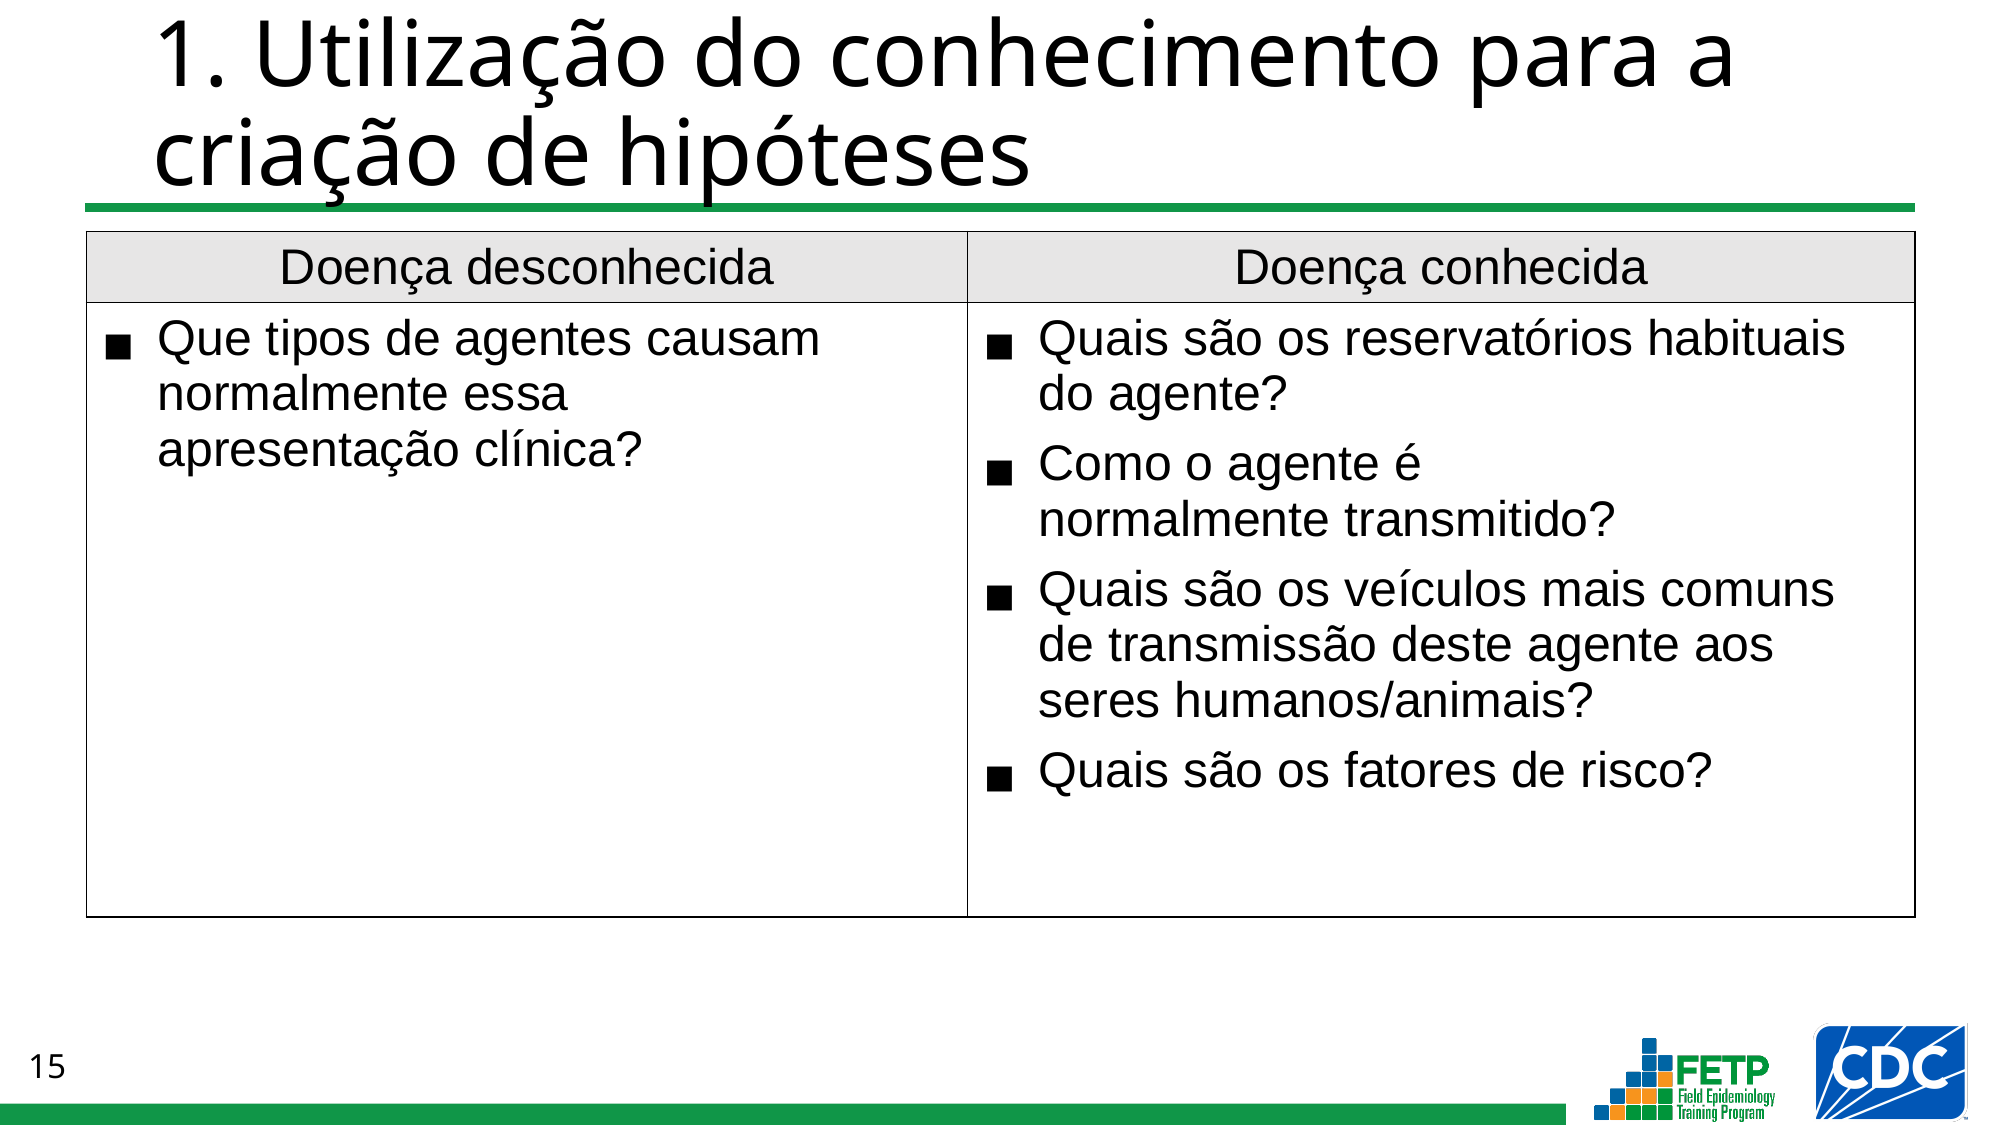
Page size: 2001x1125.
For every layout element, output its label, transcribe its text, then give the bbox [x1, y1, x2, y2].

table_header Doença desconhecida [87, 232, 967, 302]
table_cell Que tipos de agentes causam normalmente essa apresentação clínica? [87, 303, 967, 916]
table_cell Quais são os reservatórios habituais do agente? Como o agente é normalmente transmitido? Quais são os veículos mais comuns de transmissão deste agente aos seres humanos/animais? Quais são os fatores de risco? [968, 303, 1914, 916]
table_header Doença conhecida [968, 232, 1914, 302]
picture [1813, 1023, 1968, 1122]
title 1. Utilização do conhecimento para a criação de hipóteses [137, 0, 1863, 207]
picture [1594, 1038, 1775, 1122]
